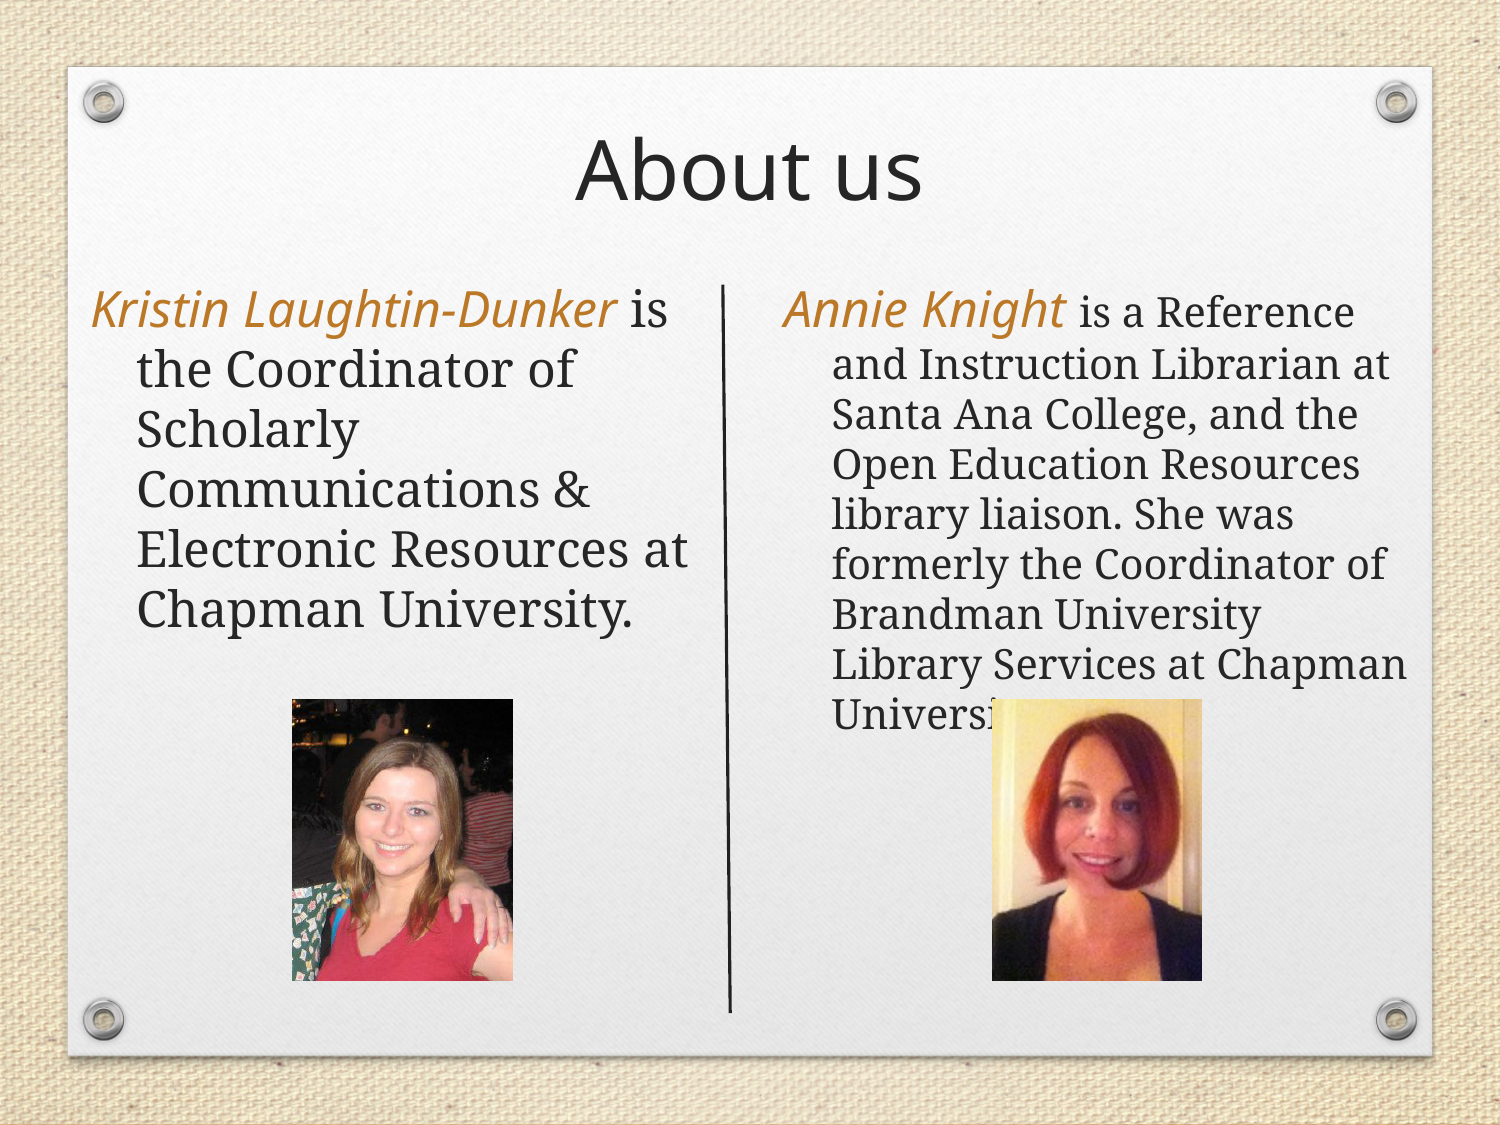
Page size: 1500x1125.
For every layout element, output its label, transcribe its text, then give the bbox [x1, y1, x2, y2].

list Kristin Laughtin-Dunker is the Coordinator of Scholarly Communications & Electronic Resources at Chapman University. [75, 262, 731, 1078]
list Annie Knight is a Reference and Instruction Librarian at Santa Ana College, and the Open Education Resources library liaison. She was formerly the Coordinator of Brandman University Library Services at Chapman University. [769, 262, 1425, 1078]
picture [0, 0, 1500, 1125]
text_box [722, 284, 731, 1014]
title About us [75, 45, 1425, 233]
